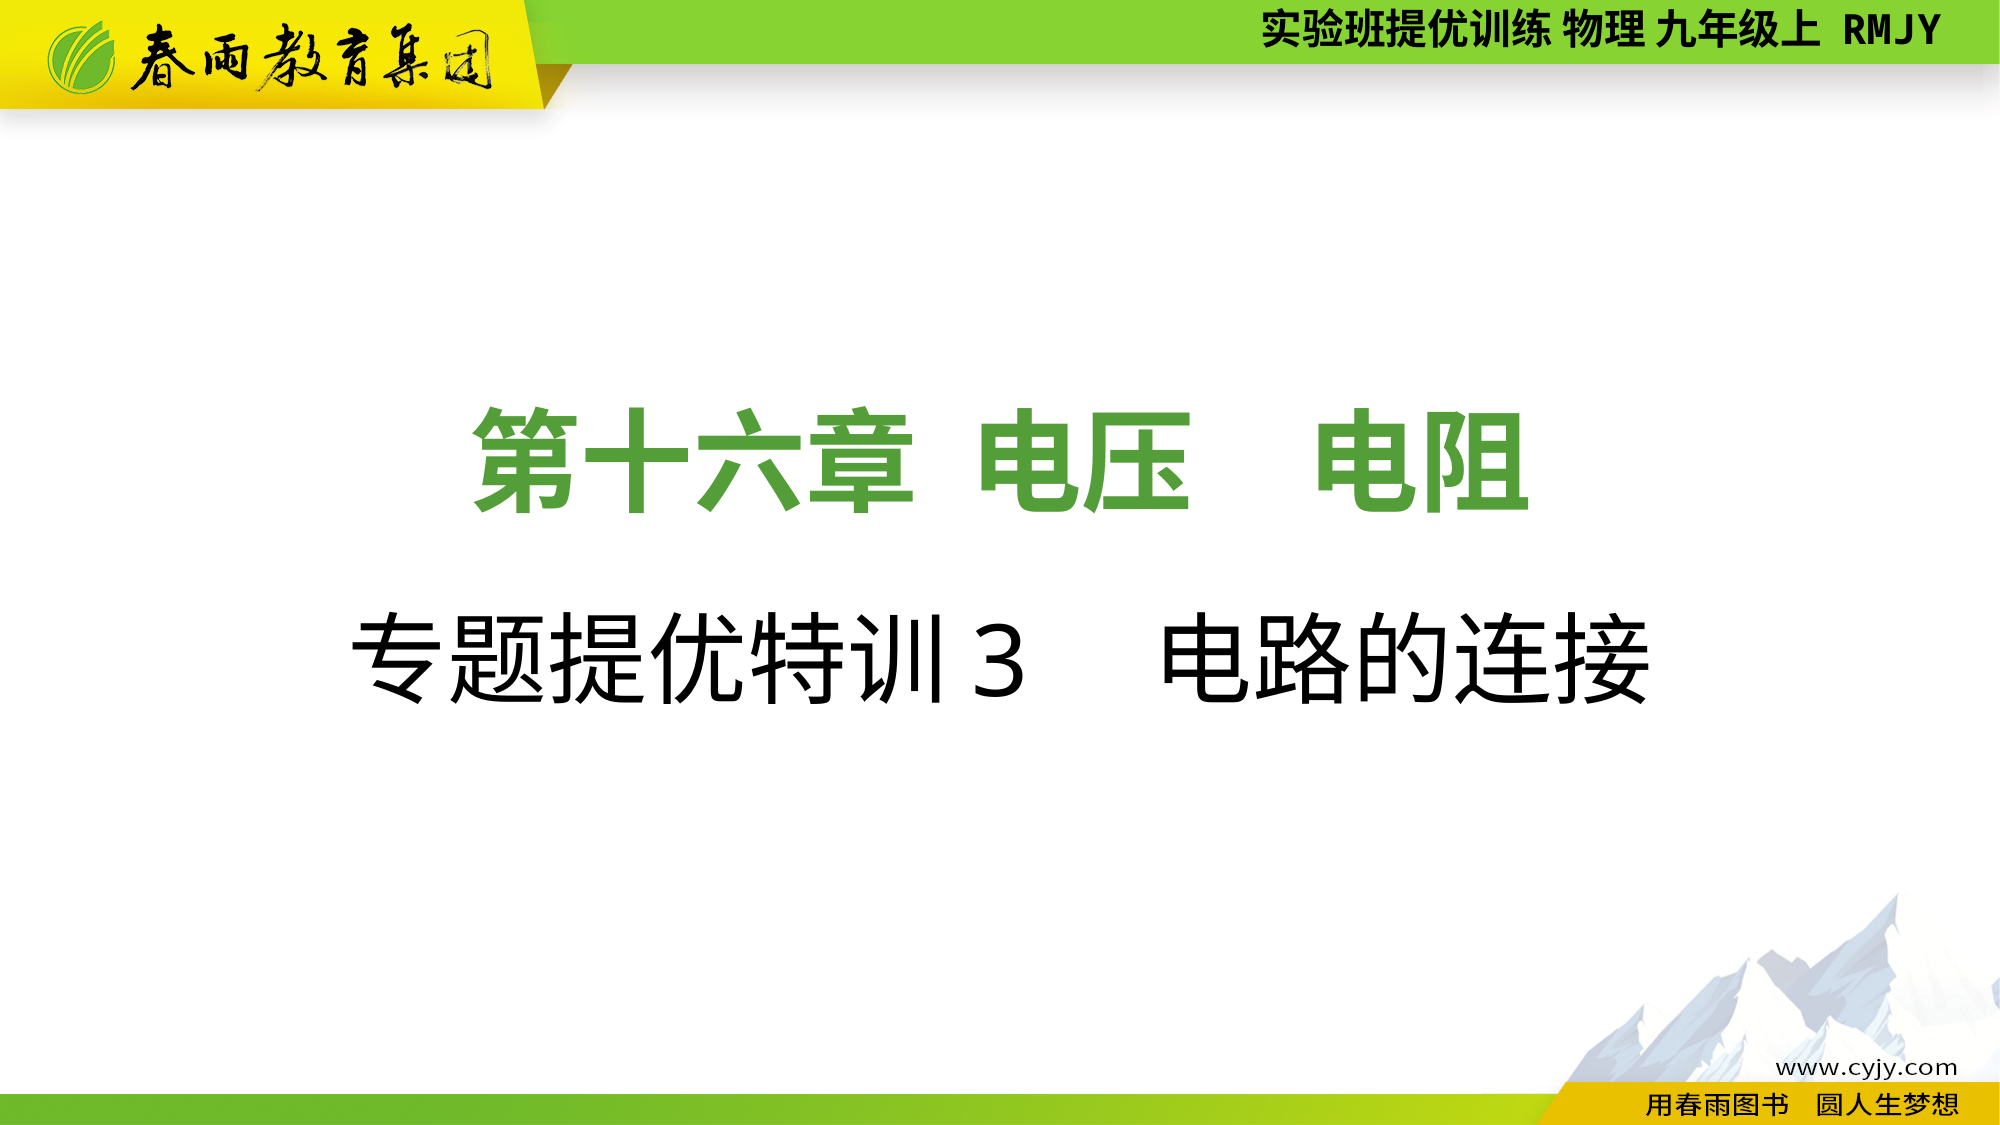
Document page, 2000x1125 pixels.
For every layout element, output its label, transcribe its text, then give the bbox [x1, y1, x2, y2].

text_box 第十六章 电压 电阻 [54, 316, 1946, 528]
picture [0, 0, 2000, 1125]
text_box 专题提优特训3 电路的连接 [54, 528, 1946, 724]
